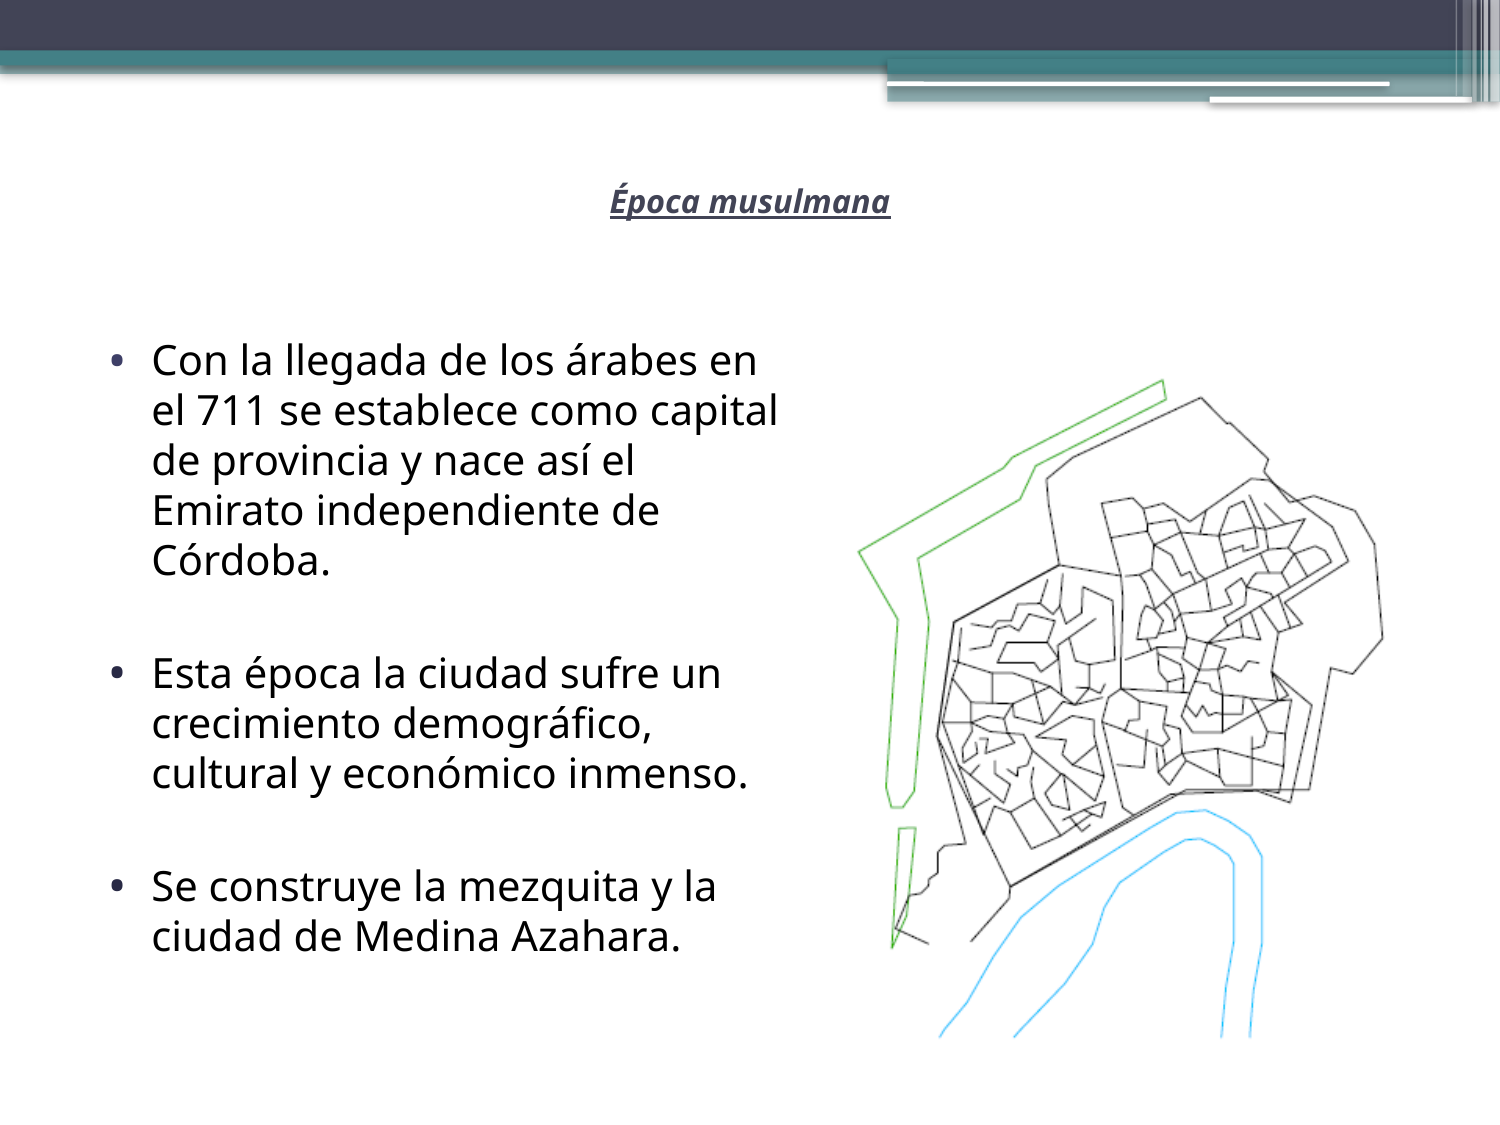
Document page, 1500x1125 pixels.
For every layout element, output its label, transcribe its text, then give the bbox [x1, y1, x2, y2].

list Con la llegada de los árabes en el 711 se establece como capital de provincia y nace así el Emirato independiente de Córdoba. Esta época la ciudad sufre un crecimiento demográfico, cultural y económico inmenso. Se construye la mezquita y la ciudad de Medina Azahara. [76, 326, 801, 1059]
picture [808, 290, 1438, 1070]
title Época musulmana [0, 172, 1500, 268]
